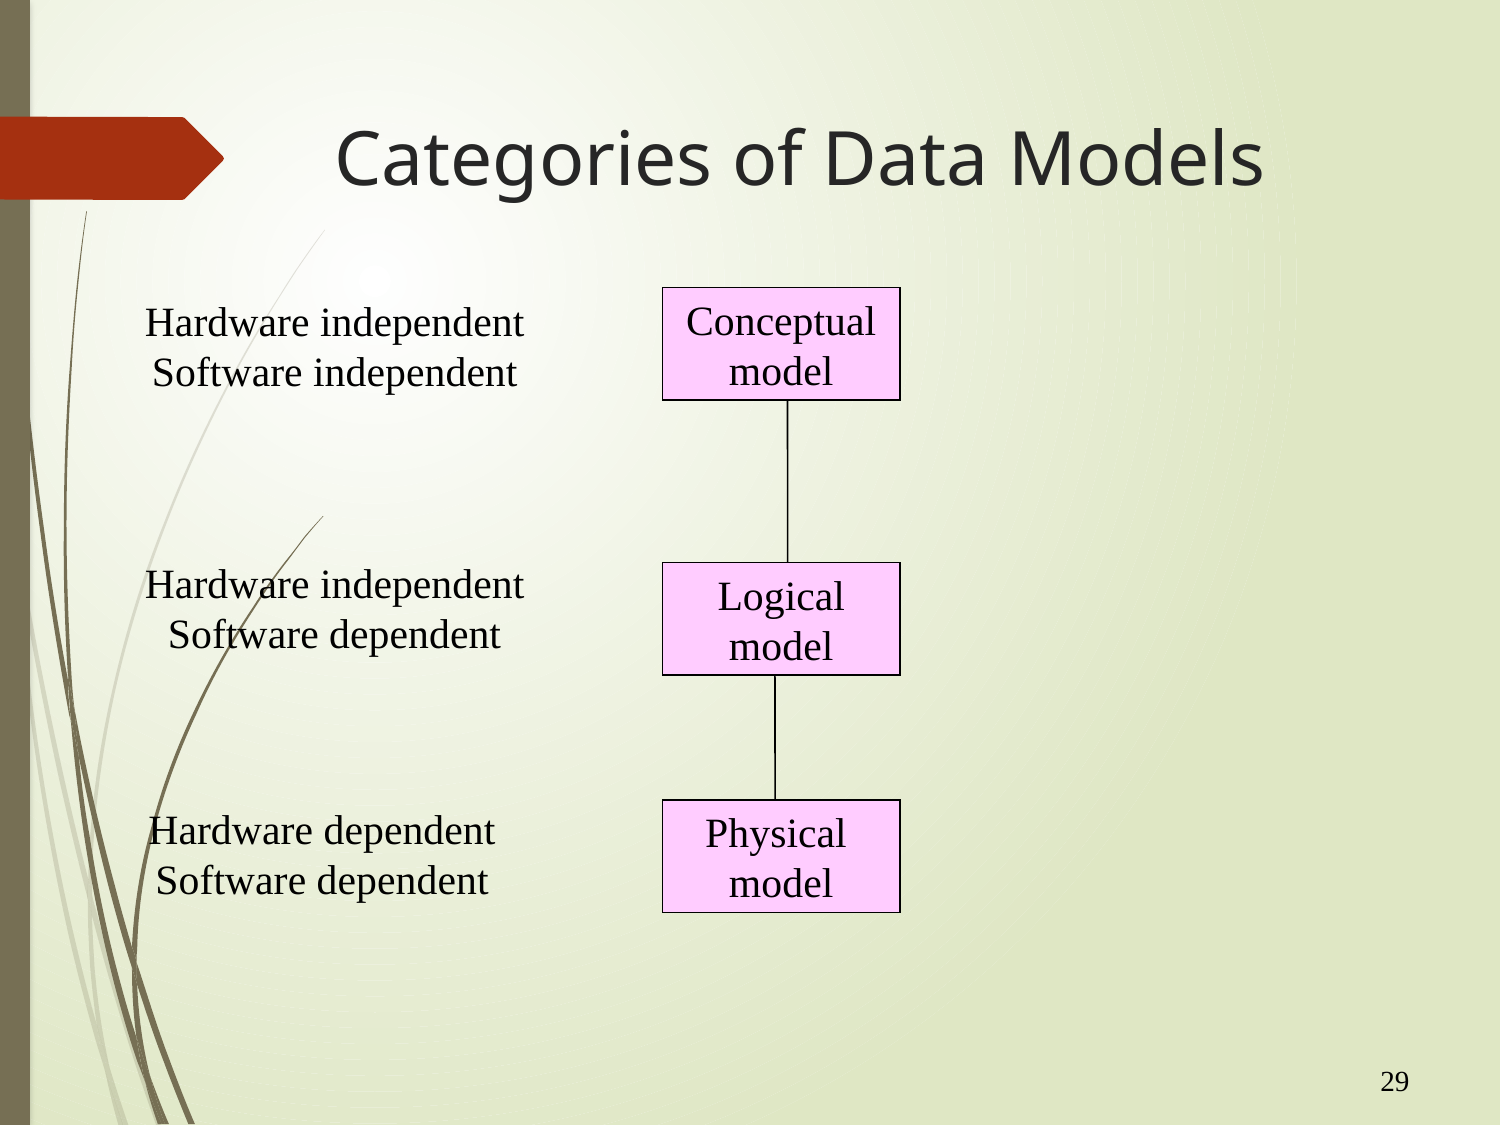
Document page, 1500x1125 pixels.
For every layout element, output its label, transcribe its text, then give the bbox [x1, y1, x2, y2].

text_box Hardware independent Software dependent [129, 549, 540, 665]
title Categories of Data Models [319, 102, 1400, 313]
text_box Logical model [662, 562, 900, 676]
text_box Hardware dependent Software dependent [133, 795, 511, 910]
text_box Conceptual model [662, 287, 900, 400]
text_box Hardware independent Software independent [129, 287, 540, 403]
text_box Physical model [662, 800, 900, 913]
slide_number 29 [1074, 1050, 1425, 1110]
